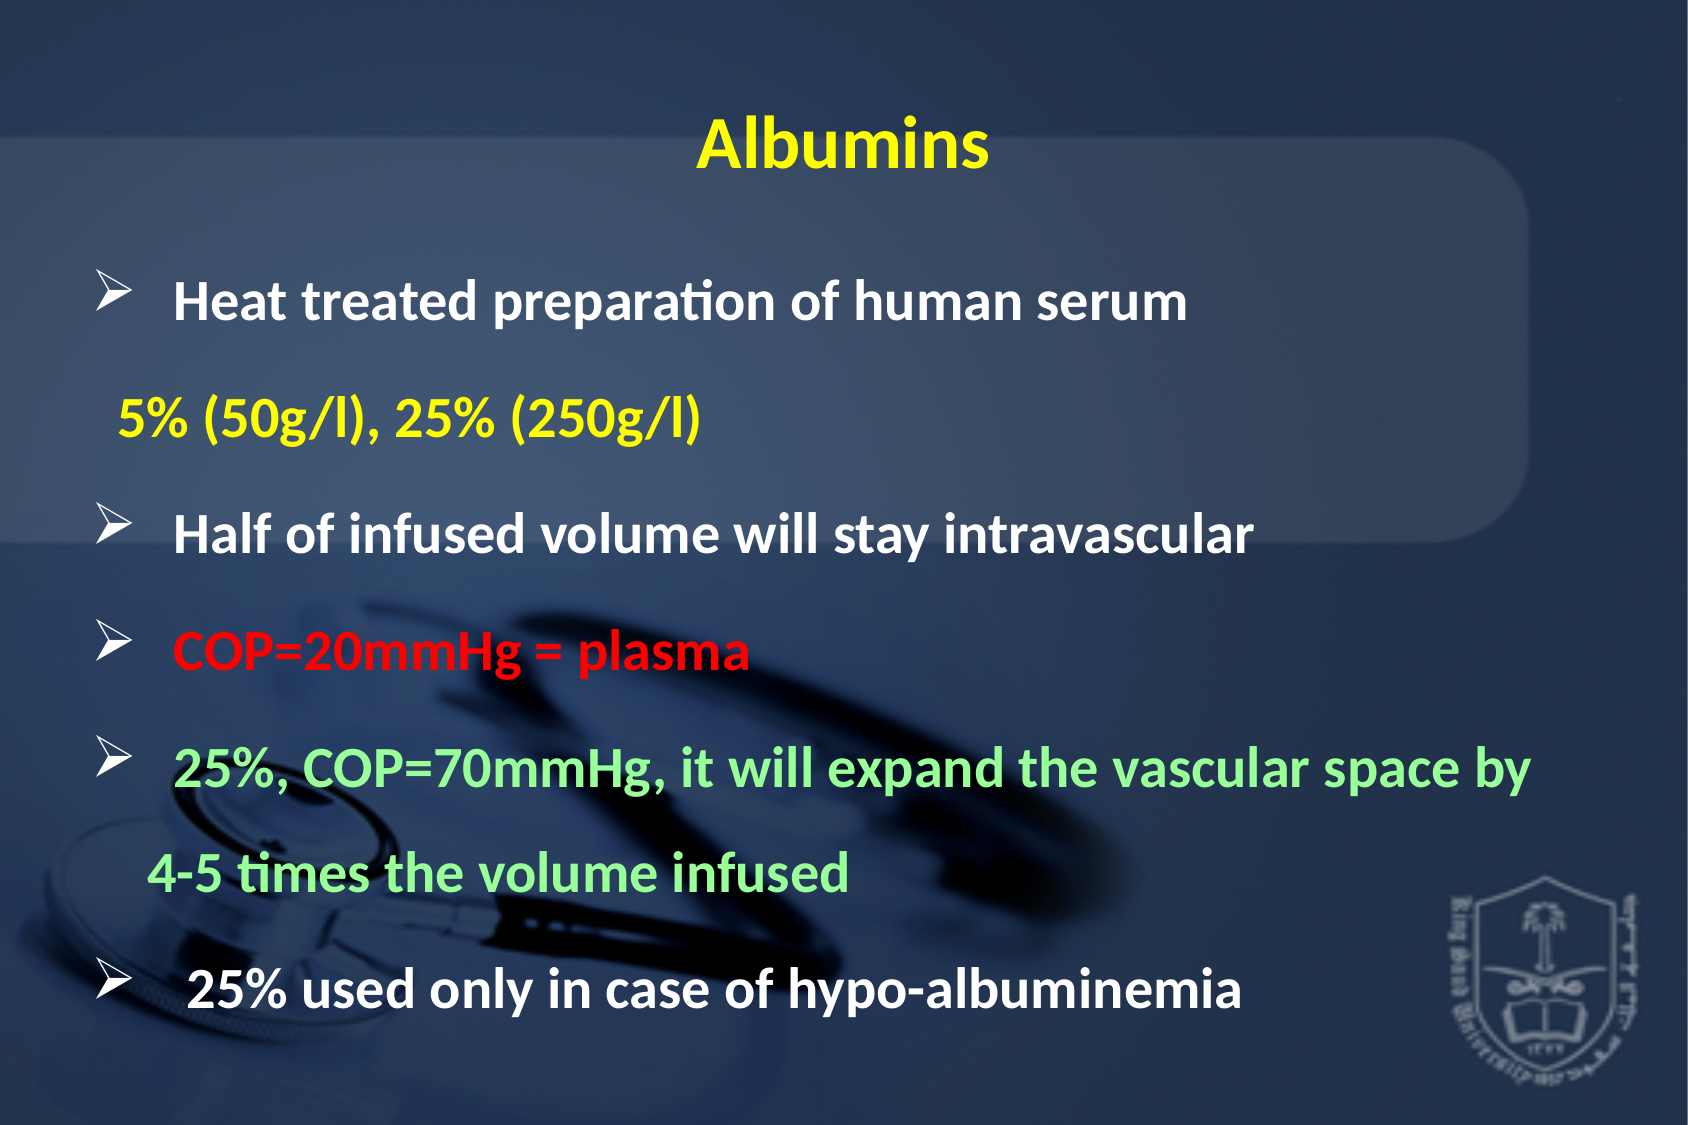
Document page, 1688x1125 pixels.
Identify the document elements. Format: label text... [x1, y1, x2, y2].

title Albumins [84, 45, 1604, 233]
list Heat treated preparation of human serum 5% (50g/l), 25% (250g/l) Half of infused volume will stay intravascular COP=20mmHg = plasma 25%, COP=70mmHg, it will expand the vascular space by 4-5 times the volume infused 25% used only in case of hypo-albuminemia [75, 219, 1595, 963]
picture [0, 0, 1688, 1125]
